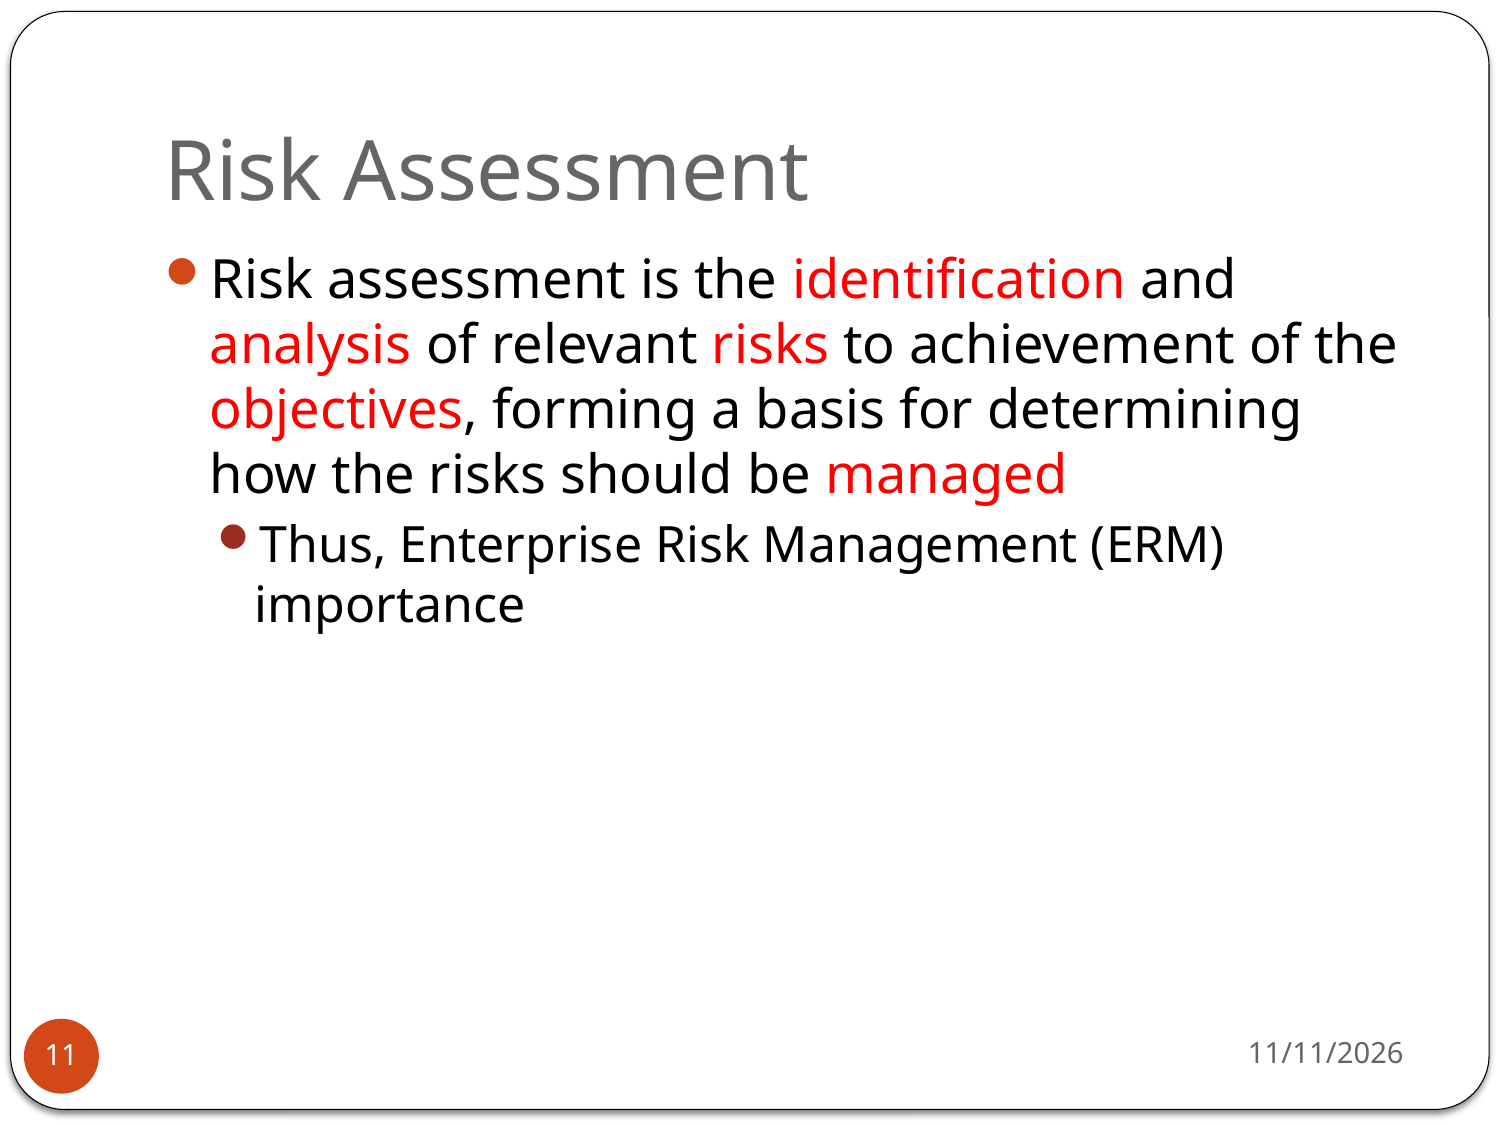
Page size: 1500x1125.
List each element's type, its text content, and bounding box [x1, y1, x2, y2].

list Risk assessment is the identification and analysis of relevant risks to achievement of the objectives, forming a basis for determining how the risks should be managed Thus, Enterprise Risk Management (ERM) importance [150, 237, 1425, 988]
title Risk Assessment [150, 45, 1425, 233]
slide_number 11 [23, 1018, 99, 1094]
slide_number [1012, 1015, 1419, 1094]
